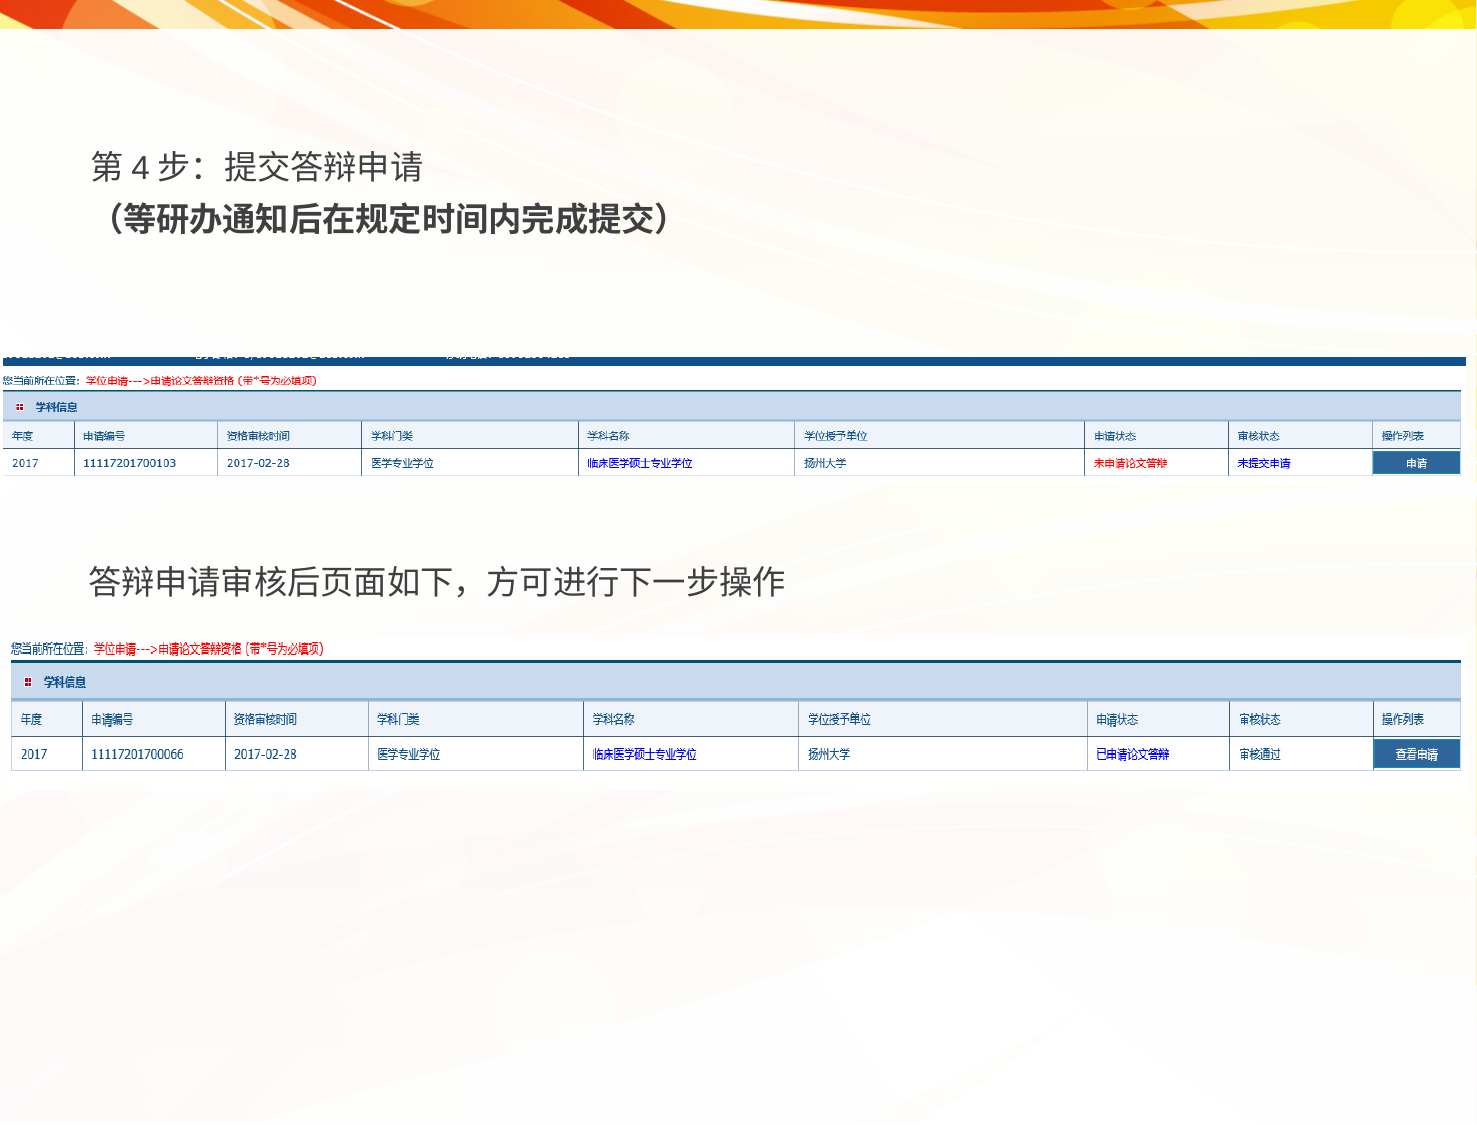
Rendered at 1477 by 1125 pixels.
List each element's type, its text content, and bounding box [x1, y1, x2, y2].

text_box 第4步：提交答辩申请 （等研办通知后在规定时间内完成提交） [75, 126, 704, 246]
picture [2, 357, 1466, 482]
picture [0, 0, 1477, 29]
text_box 答辩申请审核后页面如下，方可进行下一步操作 [73, 541, 802, 609]
picture [2, 635, 1466, 791]
